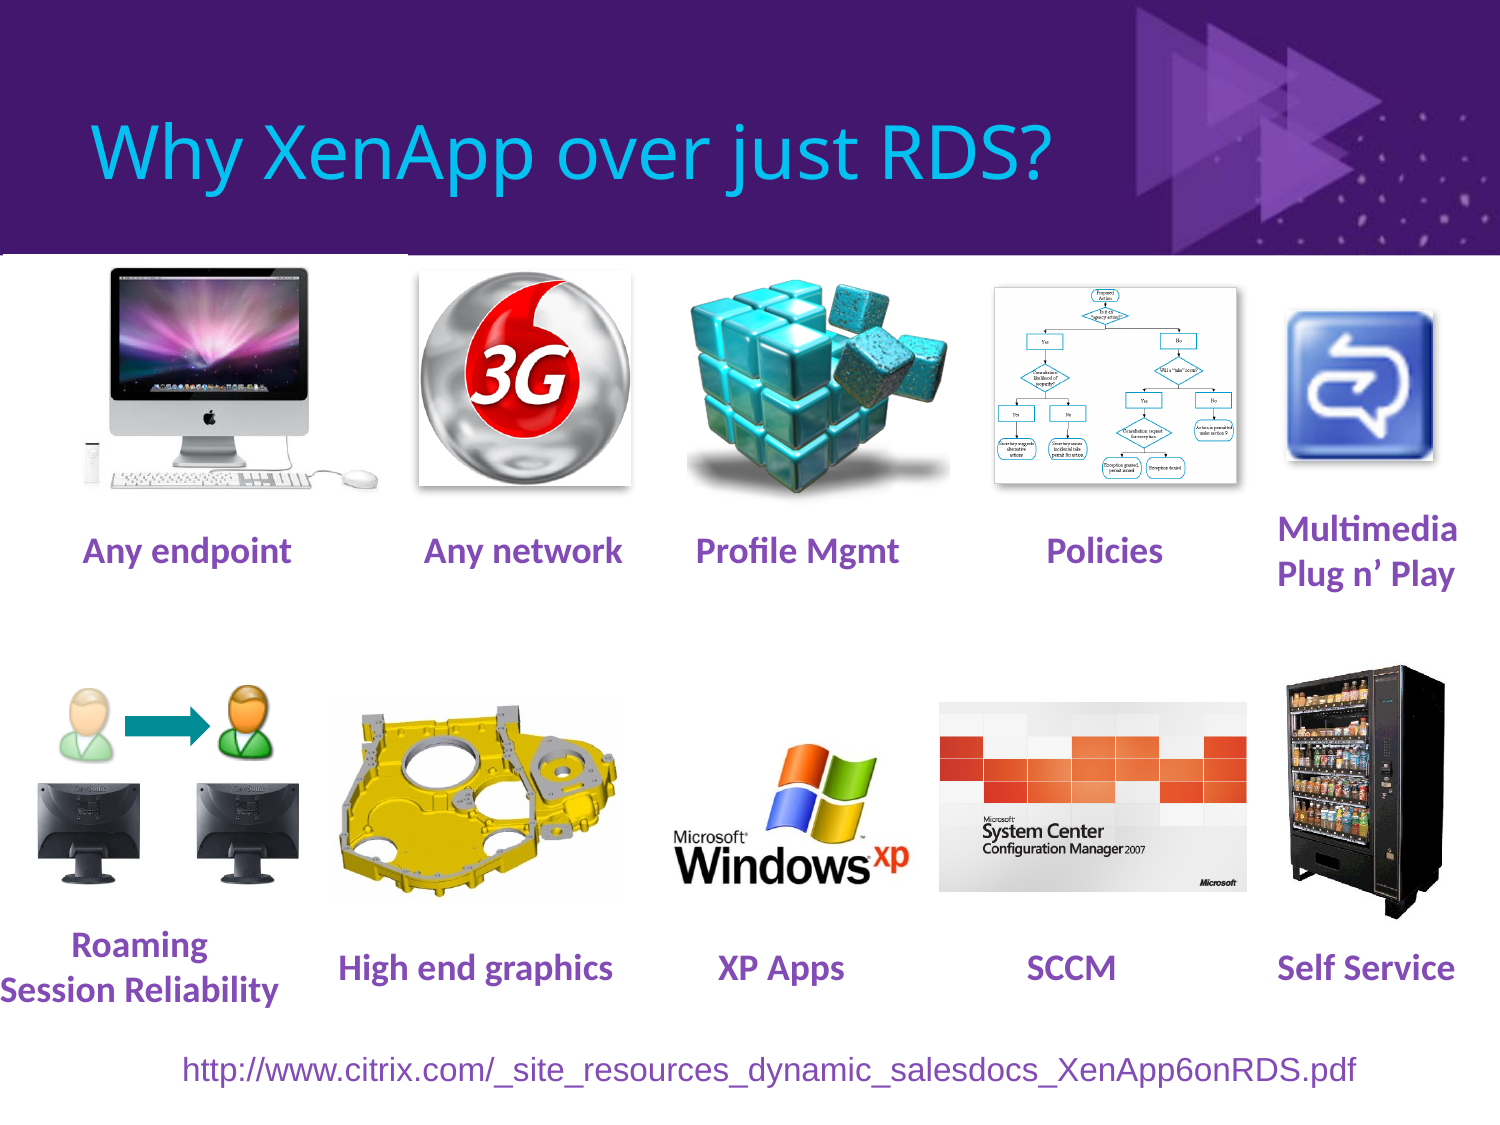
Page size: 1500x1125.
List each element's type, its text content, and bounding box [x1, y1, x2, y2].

picture [331, 699, 623, 902]
picture [1272, 661, 1455, 925]
picture [994, 286, 1237, 485]
text_box Self Service [1262, 935, 1472, 996]
text_box http://www.citrix.com/_site_resources_dynamic_salesdocs_XenApp6onRDS.pdf [76, 1040, 1465, 1096]
text_box SCCM [1012, 935, 1132, 996]
text_box Roaming Session Reliability [0, 912, 295, 1018]
text_box Multimedia Plug n’ Play [1262, 496, 1500, 601]
picture [1286, 310, 1433, 461]
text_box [36, 646, 300, 886]
picture [0, 0, 1500, 512]
title Why XenApp over just RDS? [75, 56, 1425, 244]
picture [939, 702, 1247, 892]
text_box High end graphics [323, 935, 629, 996]
text_box Profile Mgmt [681, 518, 991, 579]
text_box Any endpoint [67, 518, 384, 579]
text_box Policies [1031, 518, 1225, 579]
text_box Any network [409, 518, 681, 579]
text_box XP Apps [703, 935, 861, 996]
picture [418, 270, 631, 486]
picture [667, 717, 918, 910]
